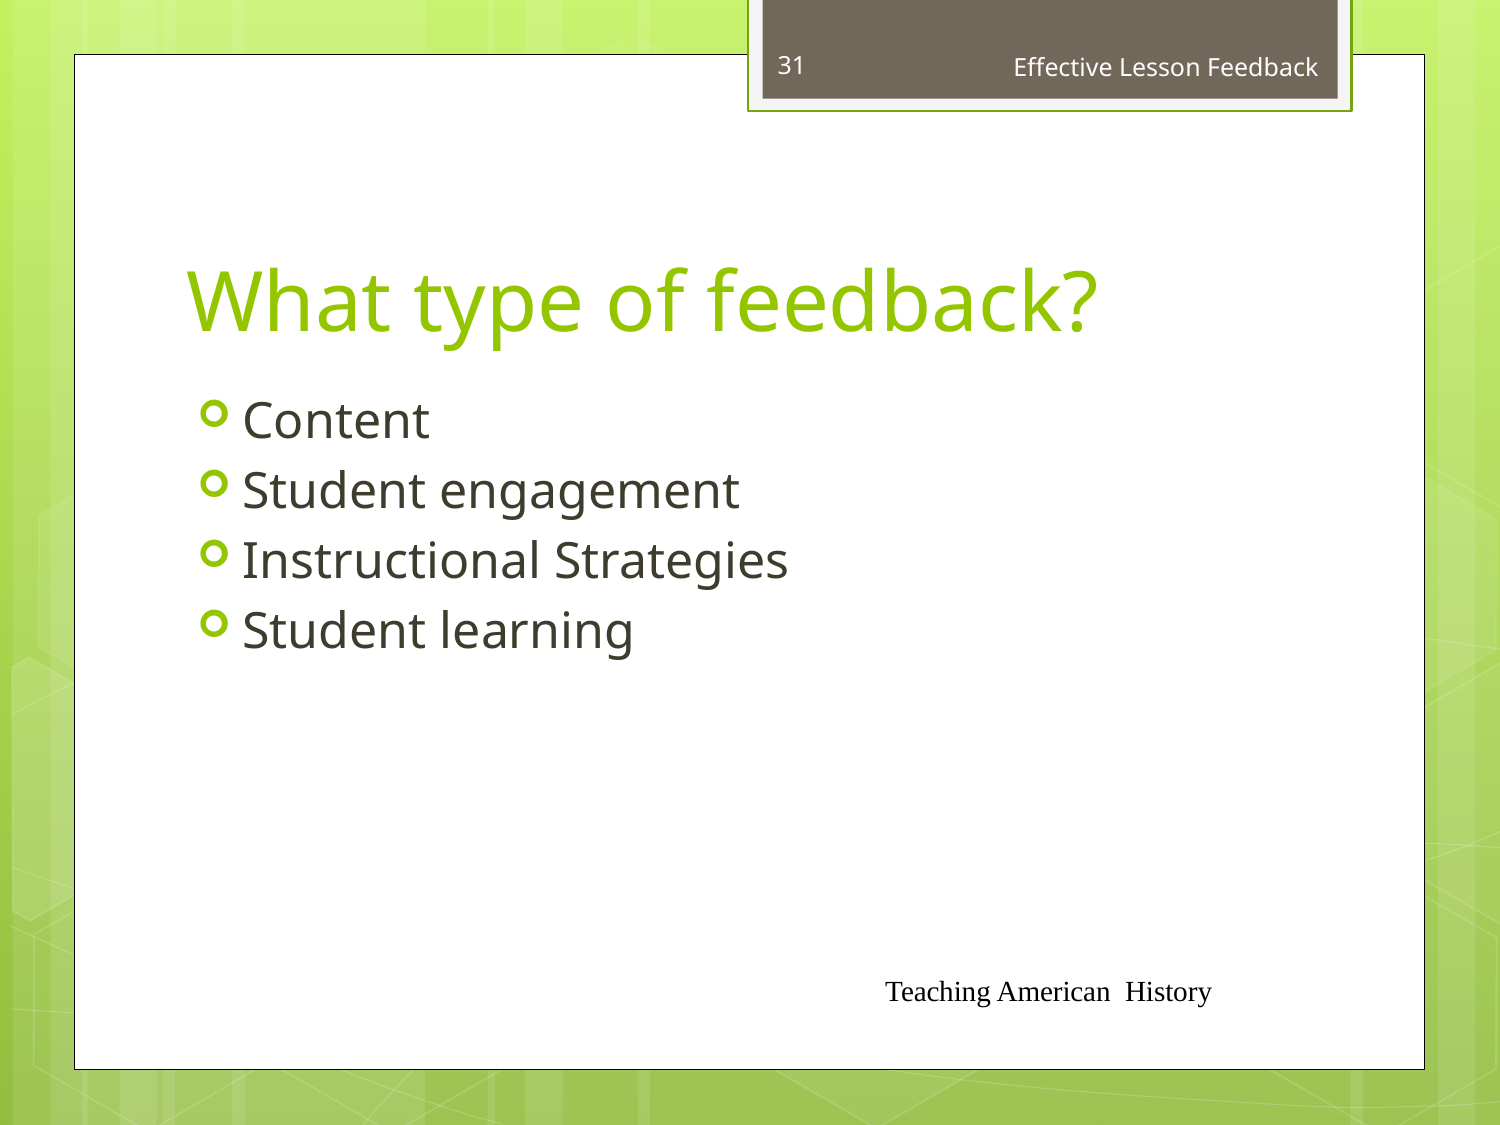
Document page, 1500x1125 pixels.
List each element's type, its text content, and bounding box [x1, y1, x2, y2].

slide_number Effective Lesson Feedback [982, 36, 1334, 97]
footer Teaching American History [761, 960, 1336, 1020]
title What type of feedback? [171, 168, 1324, 357]
list Content Student engagement Instructional Strategies Student learning [171, 381, 1283, 957]
slide_number 31 [762, 36, 982, 97]
